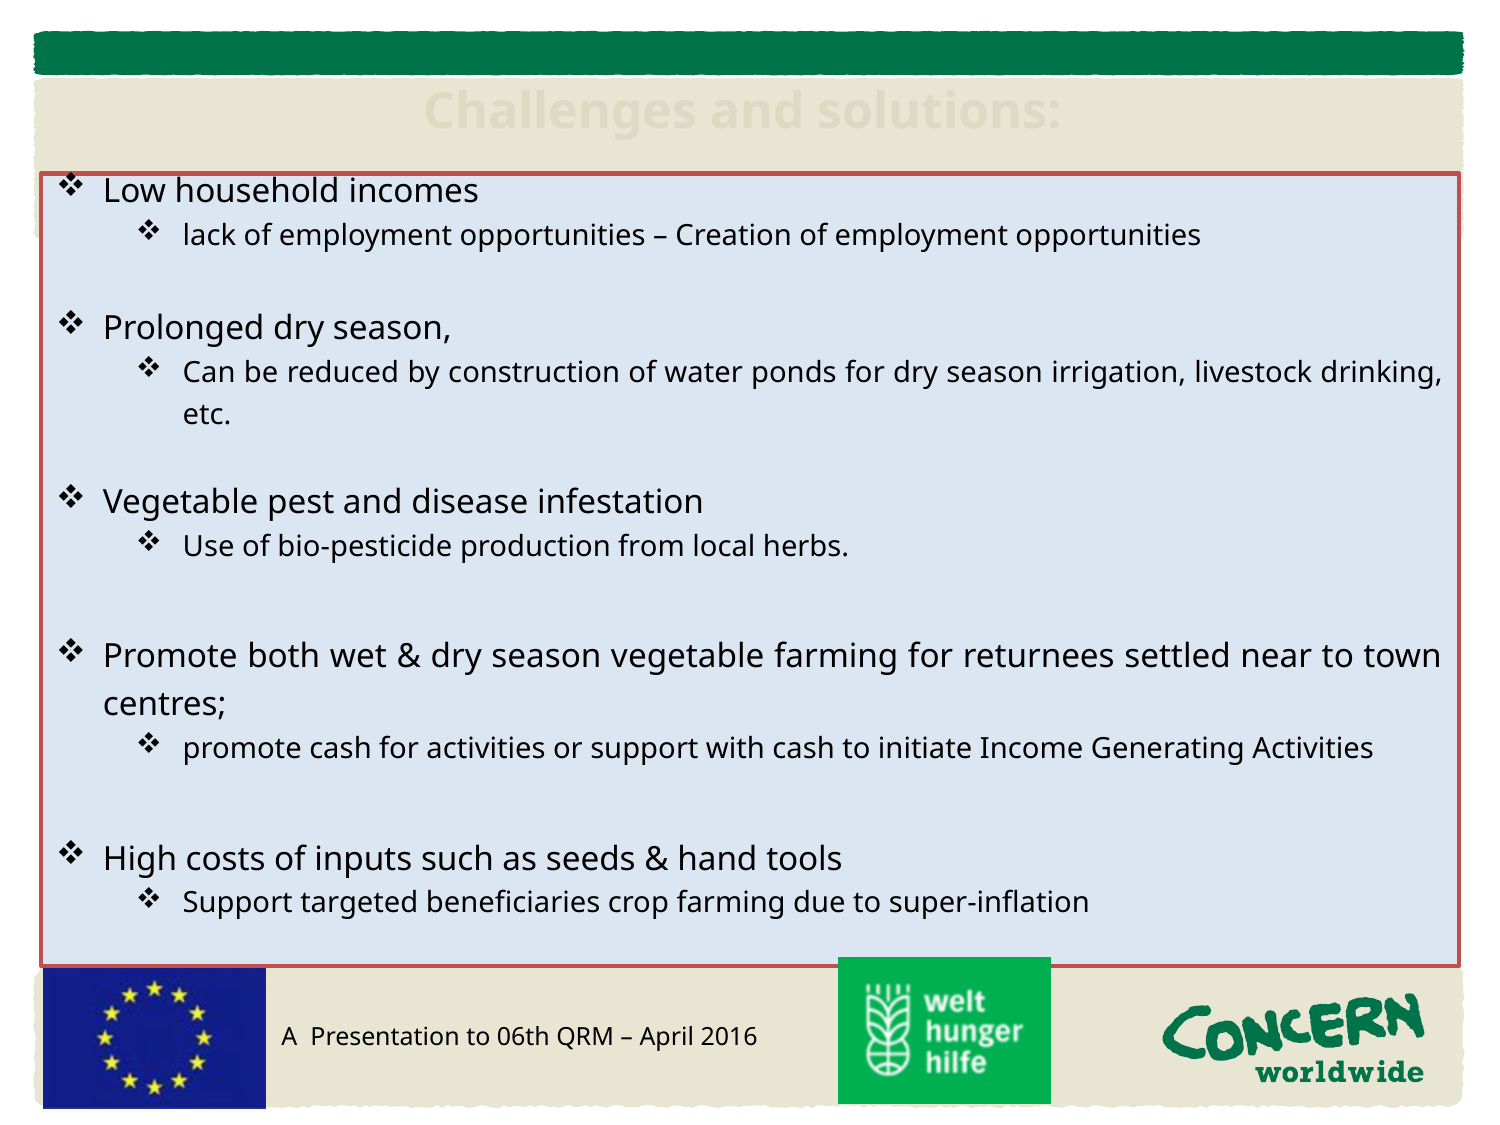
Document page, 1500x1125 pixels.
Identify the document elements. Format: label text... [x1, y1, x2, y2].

picture [43, 963, 267, 1109]
title Challenges and solutions: [75, 45, 1424, 171]
picture [838, 957, 1052, 1104]
text_box A Presentation to 06th QRM – April 2016 [270, 1013, 809, 1059]
list Low household incomes lack of employment opportunities – Creation of employment opportunities Prolonged dry season, Can be reduced by construction of water ponds for dry season irrigation, livestock drinking, etc. Vegetable pest and disease infestation Use of bio-pesticide production from local herbs. Promote both wet & dry season vegetable farming for returnees settled near to town centres; promote cash for activities or support with cash to initiate Income Generating Activities High costs of inputs such as seeds & hand tools Support targeted beneficiaries crop farming due to super-inflation [39, 171, 1461, 968]
